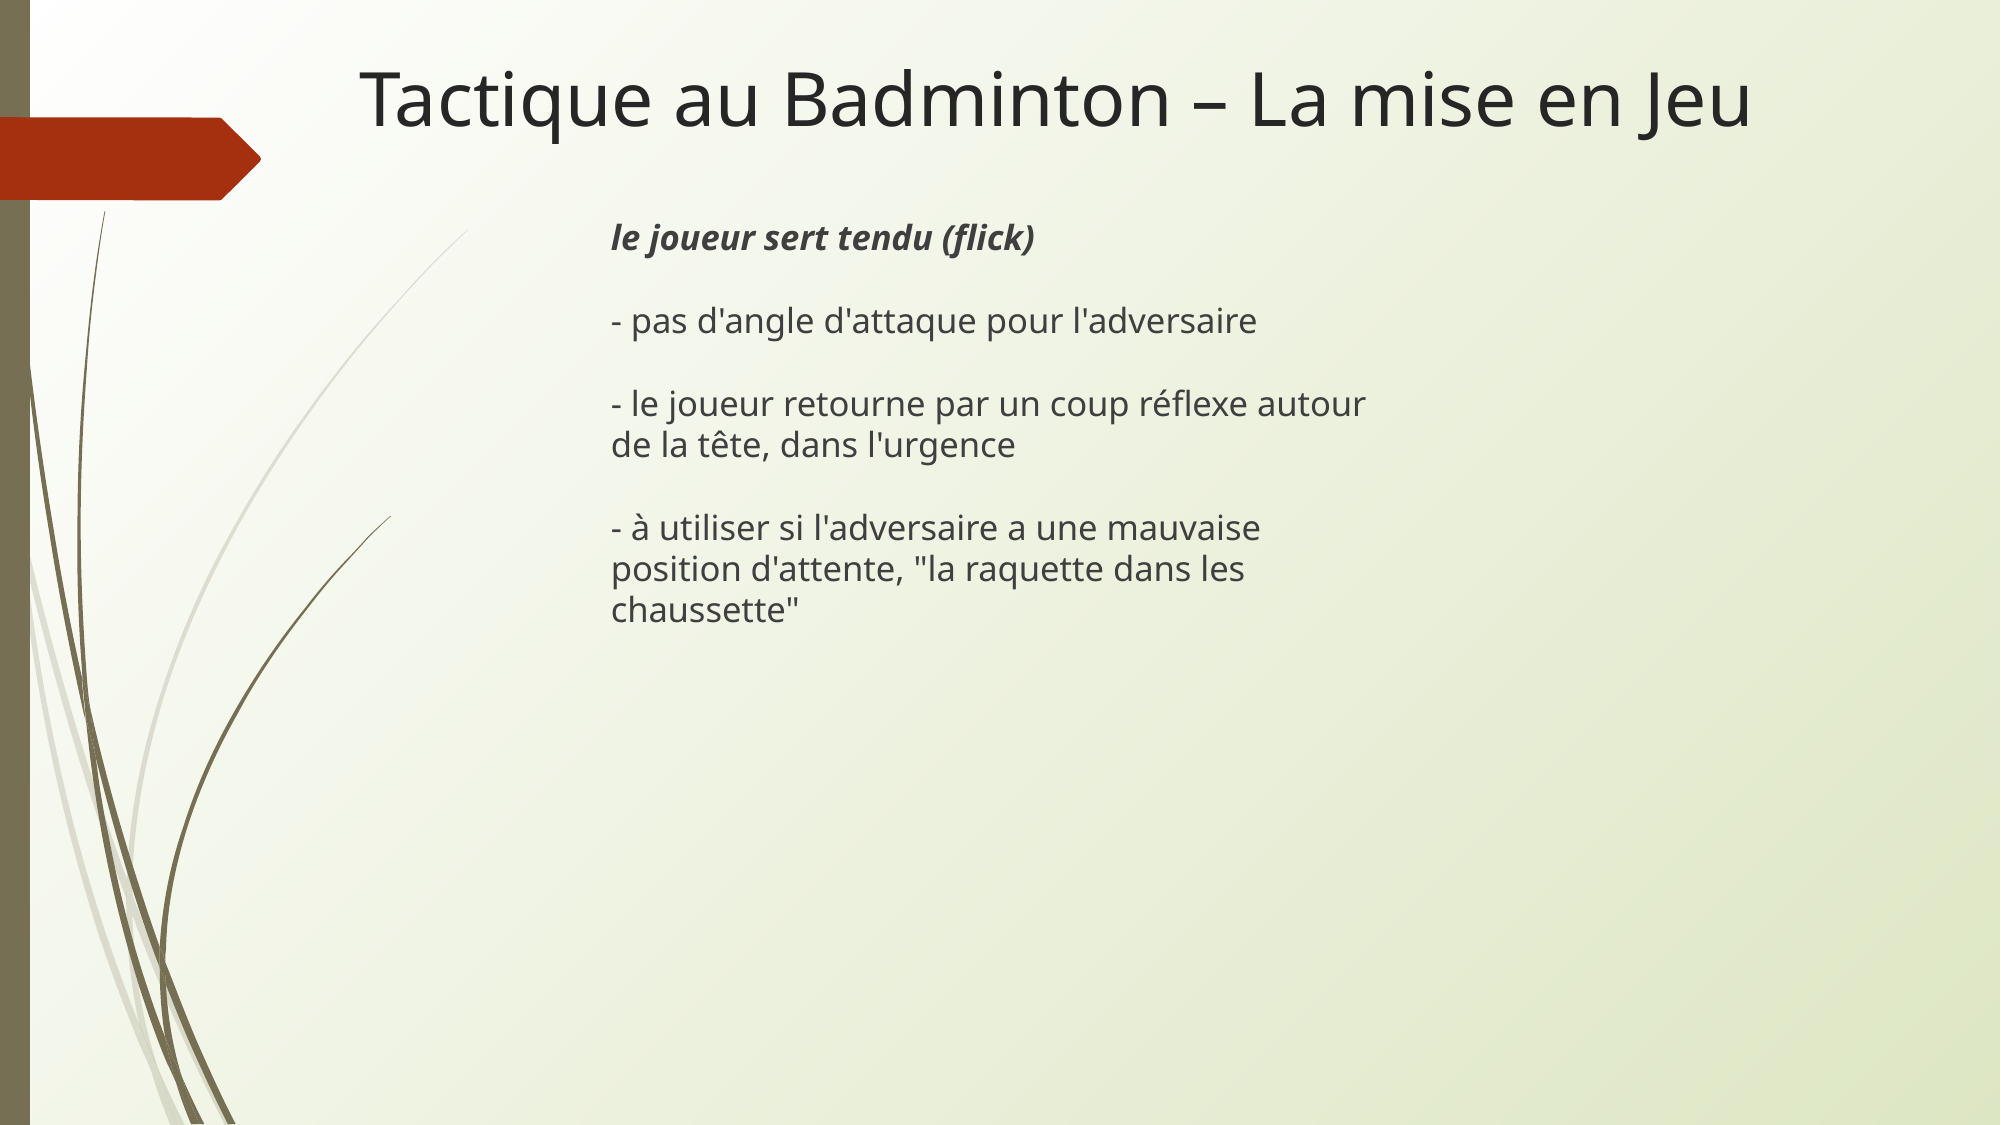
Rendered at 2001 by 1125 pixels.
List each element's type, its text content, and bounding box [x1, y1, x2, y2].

list le joueur sert tendu (flick) - pas d'angle d'attaque pour l'adversaire - le joueur retourne par un coup réflexe autour de la tête, dans l'urgence - à utiliser si l'adversaire a une mauvaise position d'attente, "la raquette dans les chaussette" [595, 208, 1405, 639]
title Tactique au Badminton – La mise en Jeu [344, 44, 1896, 255]
